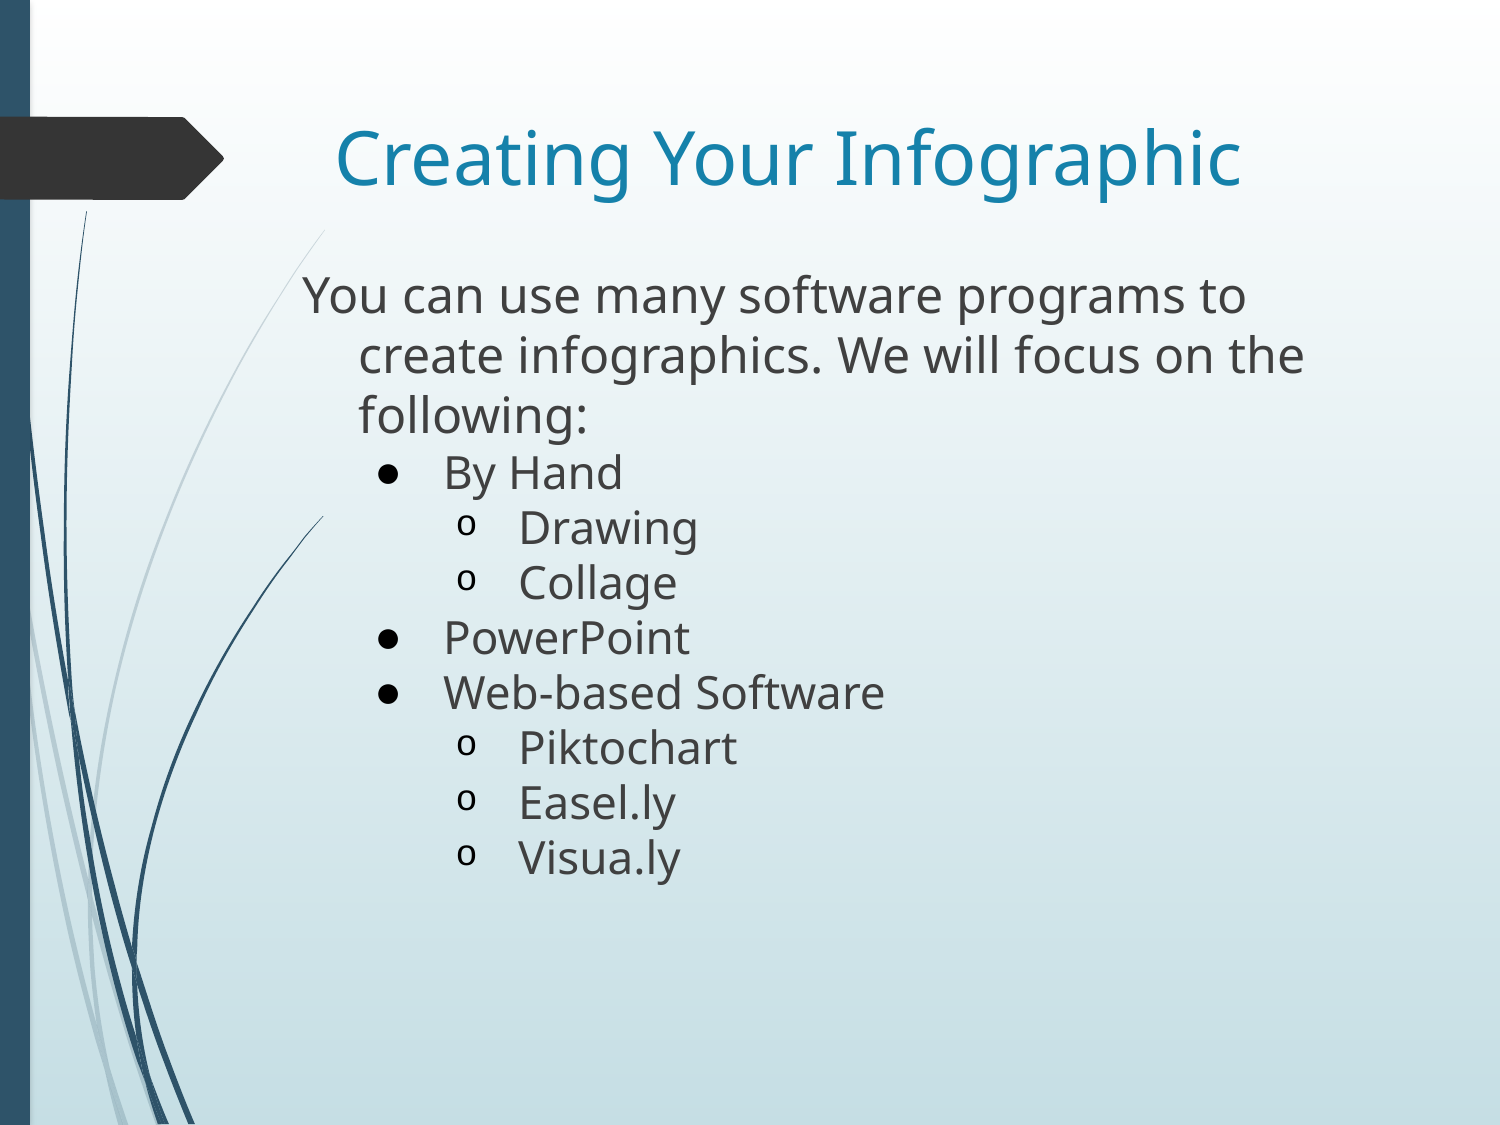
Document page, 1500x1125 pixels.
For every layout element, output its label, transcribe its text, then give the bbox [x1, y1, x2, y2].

title Creating Your Infographic [319, 102, 1400, 256]
list You can use many software programs to create infographics. We will focus on the following: By Hand Drawing Collage PowerPoint Web-based Software Piktochart Easel.ly Visua.ly [287, 256, 1400, 970]
